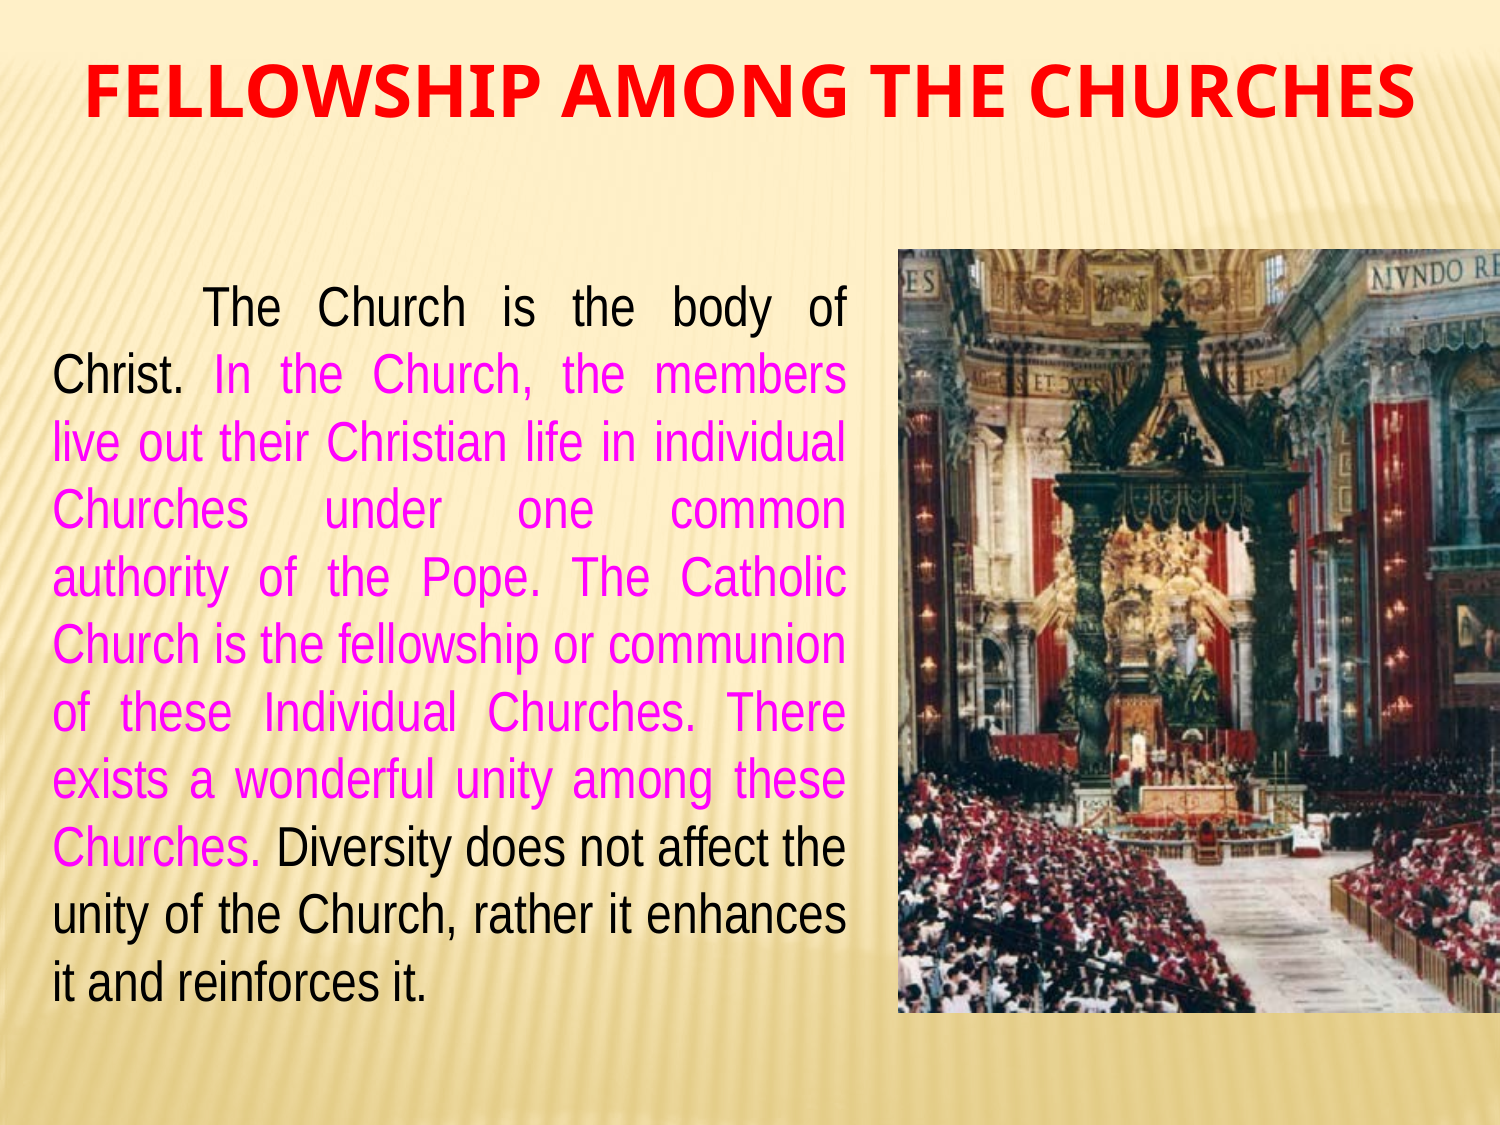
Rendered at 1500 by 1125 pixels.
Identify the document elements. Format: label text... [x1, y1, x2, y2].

text_box FELLOWSHIP AMONG THE CHURCHES [0, 37, 1500, 140]
text_box The Church is the body of Christ. In the Church, the members live out their Christian life in individual Churches under one common authority of the Pope. The Catholic Church is the fellowship or communion of these Individual Churches. There exists a wonderful unity among these Churches. Diversity does not affect the unity of the Church, rather it enhances it and reinforces it. [37, 262, 863, 1020]
picture [898, 249, 1500, 1013]
